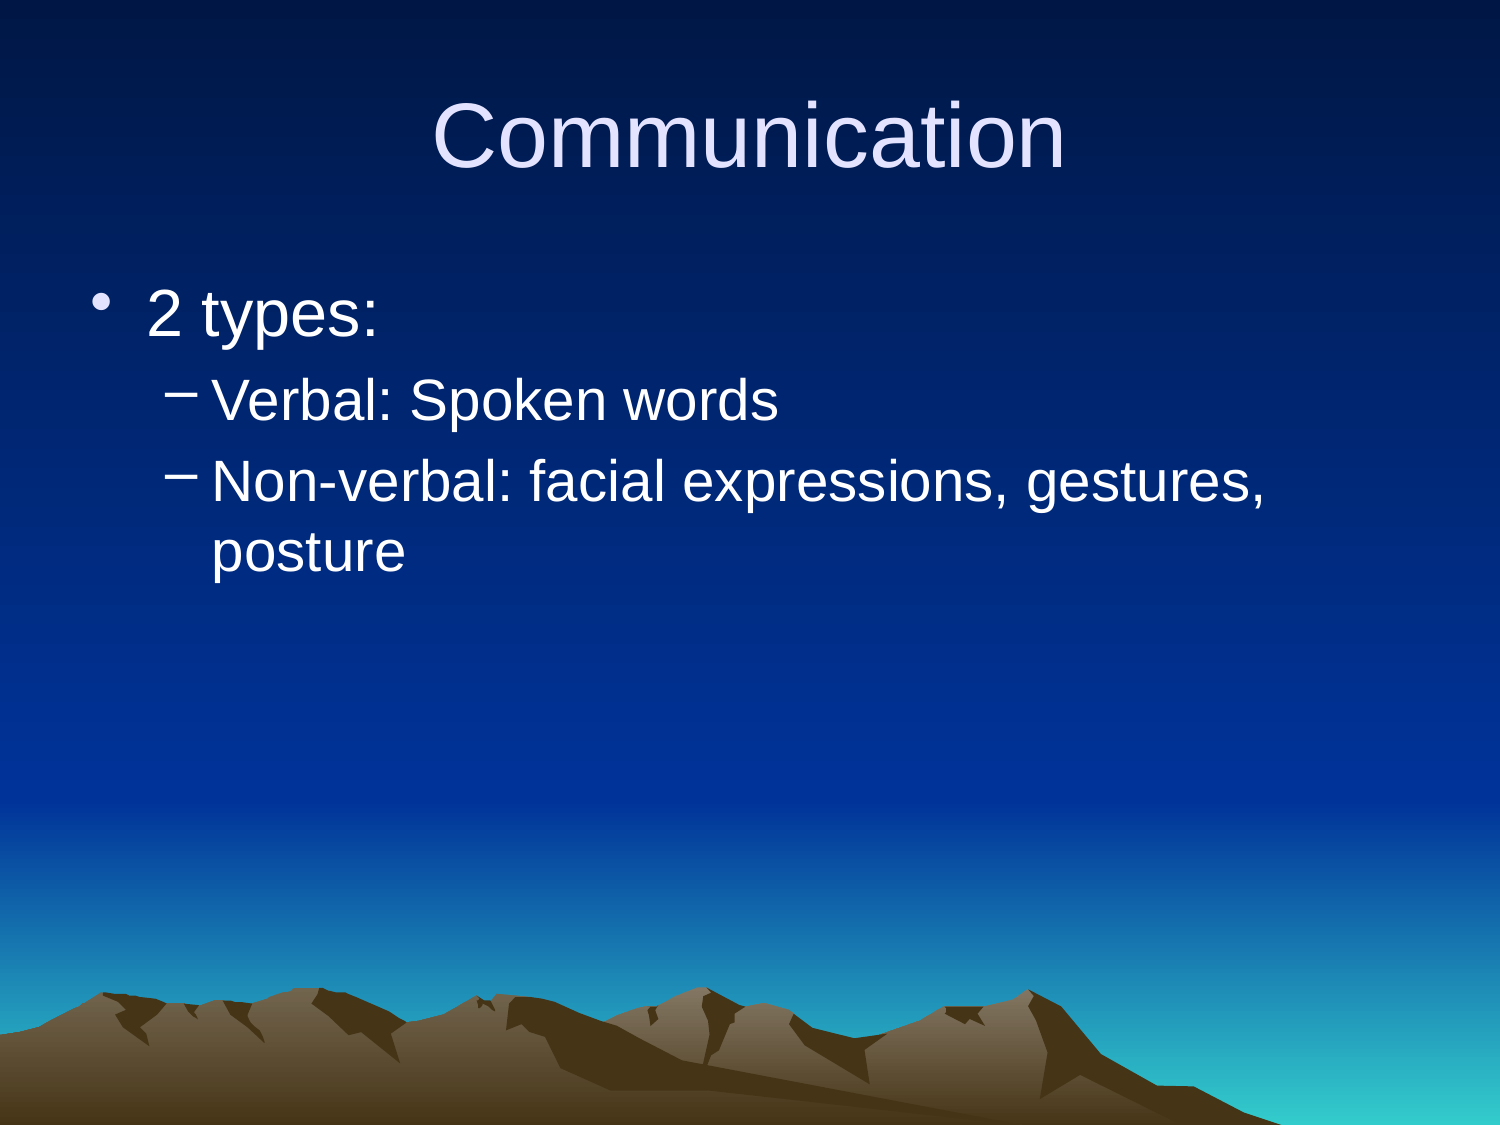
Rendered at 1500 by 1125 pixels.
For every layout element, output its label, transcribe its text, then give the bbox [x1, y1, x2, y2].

list 2 types: Verbal: Spoken words Non-verbal: facial expressions, gestures, posture [74, 262, 1426, 1001]
title Communication [75, 37, 1425, 225]
